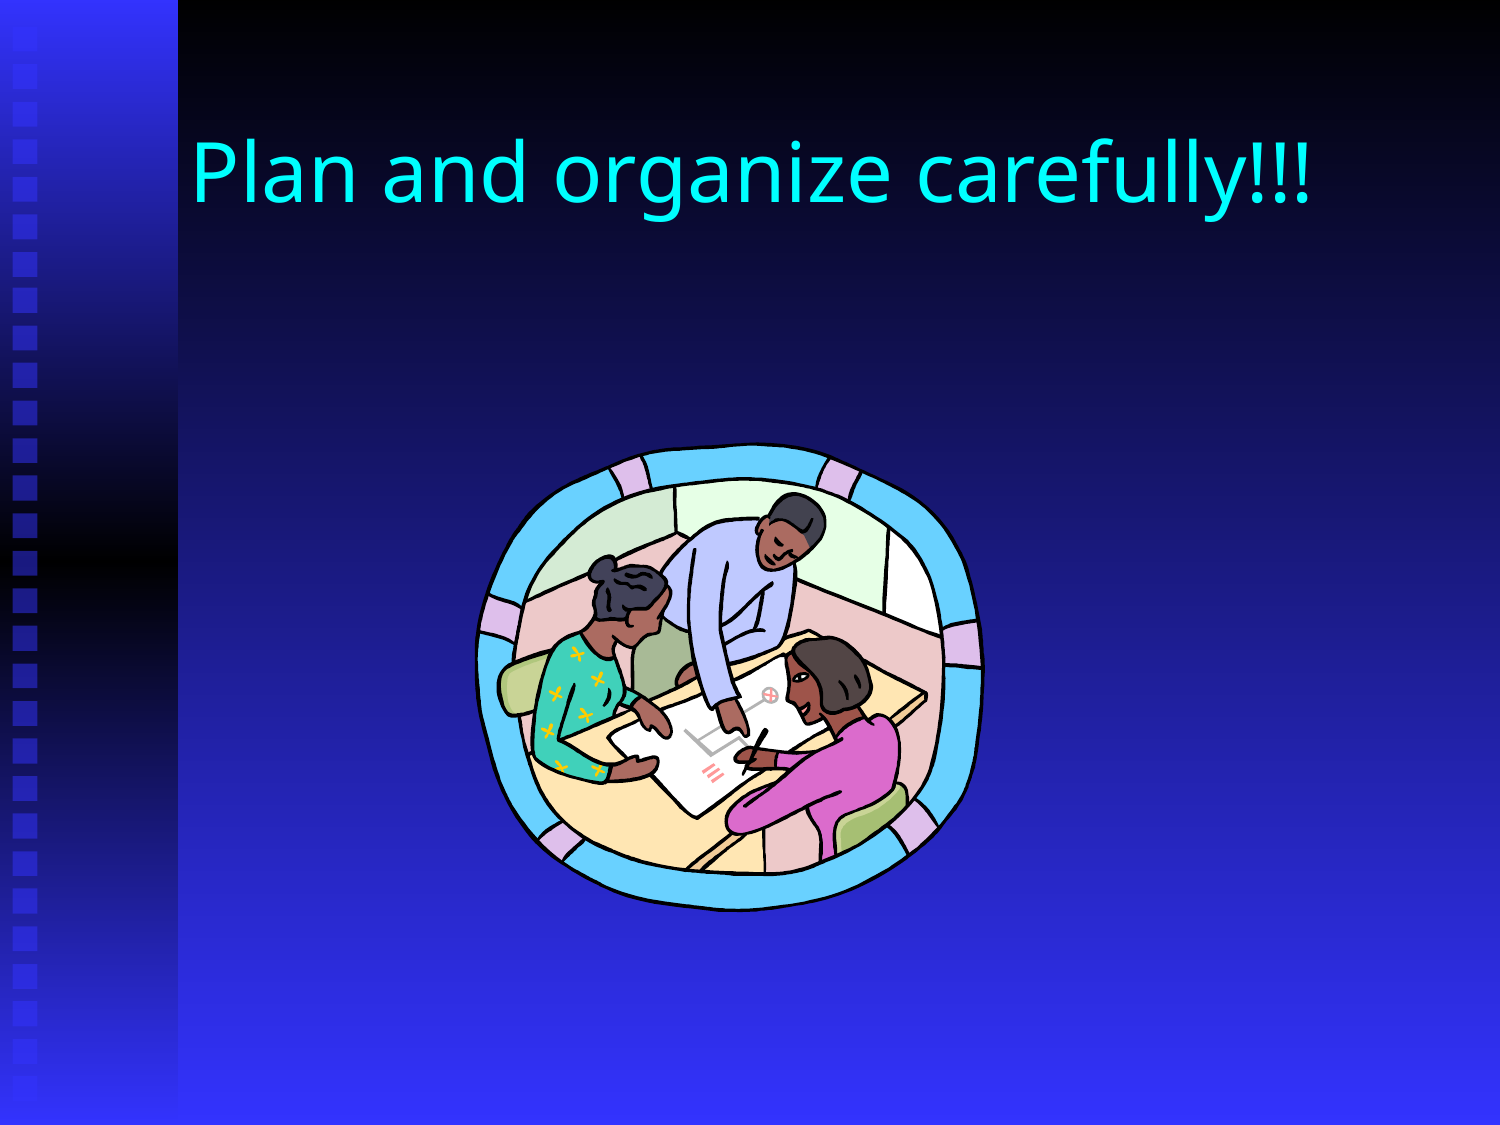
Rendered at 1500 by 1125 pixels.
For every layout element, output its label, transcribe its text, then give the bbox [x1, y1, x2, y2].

title Plan and organize carefully!!! [174, 124, 1500, 313]
picture [474, 437, 990, 918]
